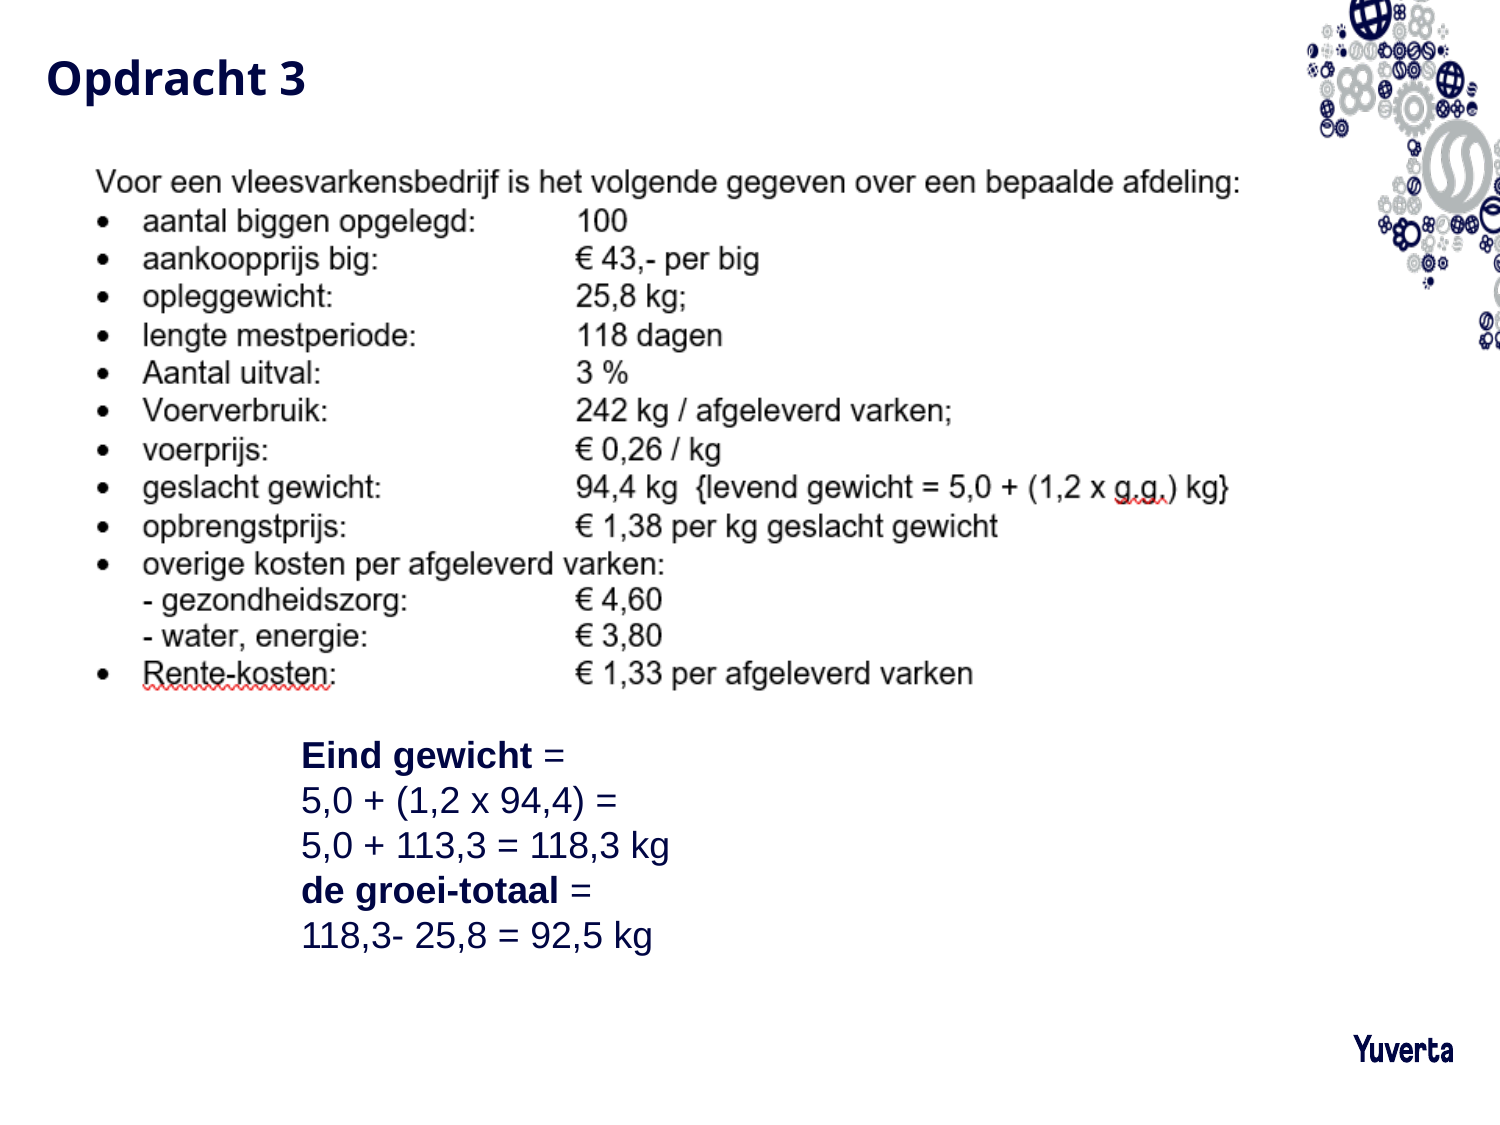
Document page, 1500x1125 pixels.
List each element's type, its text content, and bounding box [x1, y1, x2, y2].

picture [0, 0, 1500, 1125]
list Eind gewicht = 5,0 + (1,2 x 94,4) = 5,0 + 113,3 = 118,3 kg de groei-totaal = 118,3- 25,8 = 92,5 kg [301, 731, 1500, 1125]
title Opdracht 3 [45, 48, 1290, 239]
